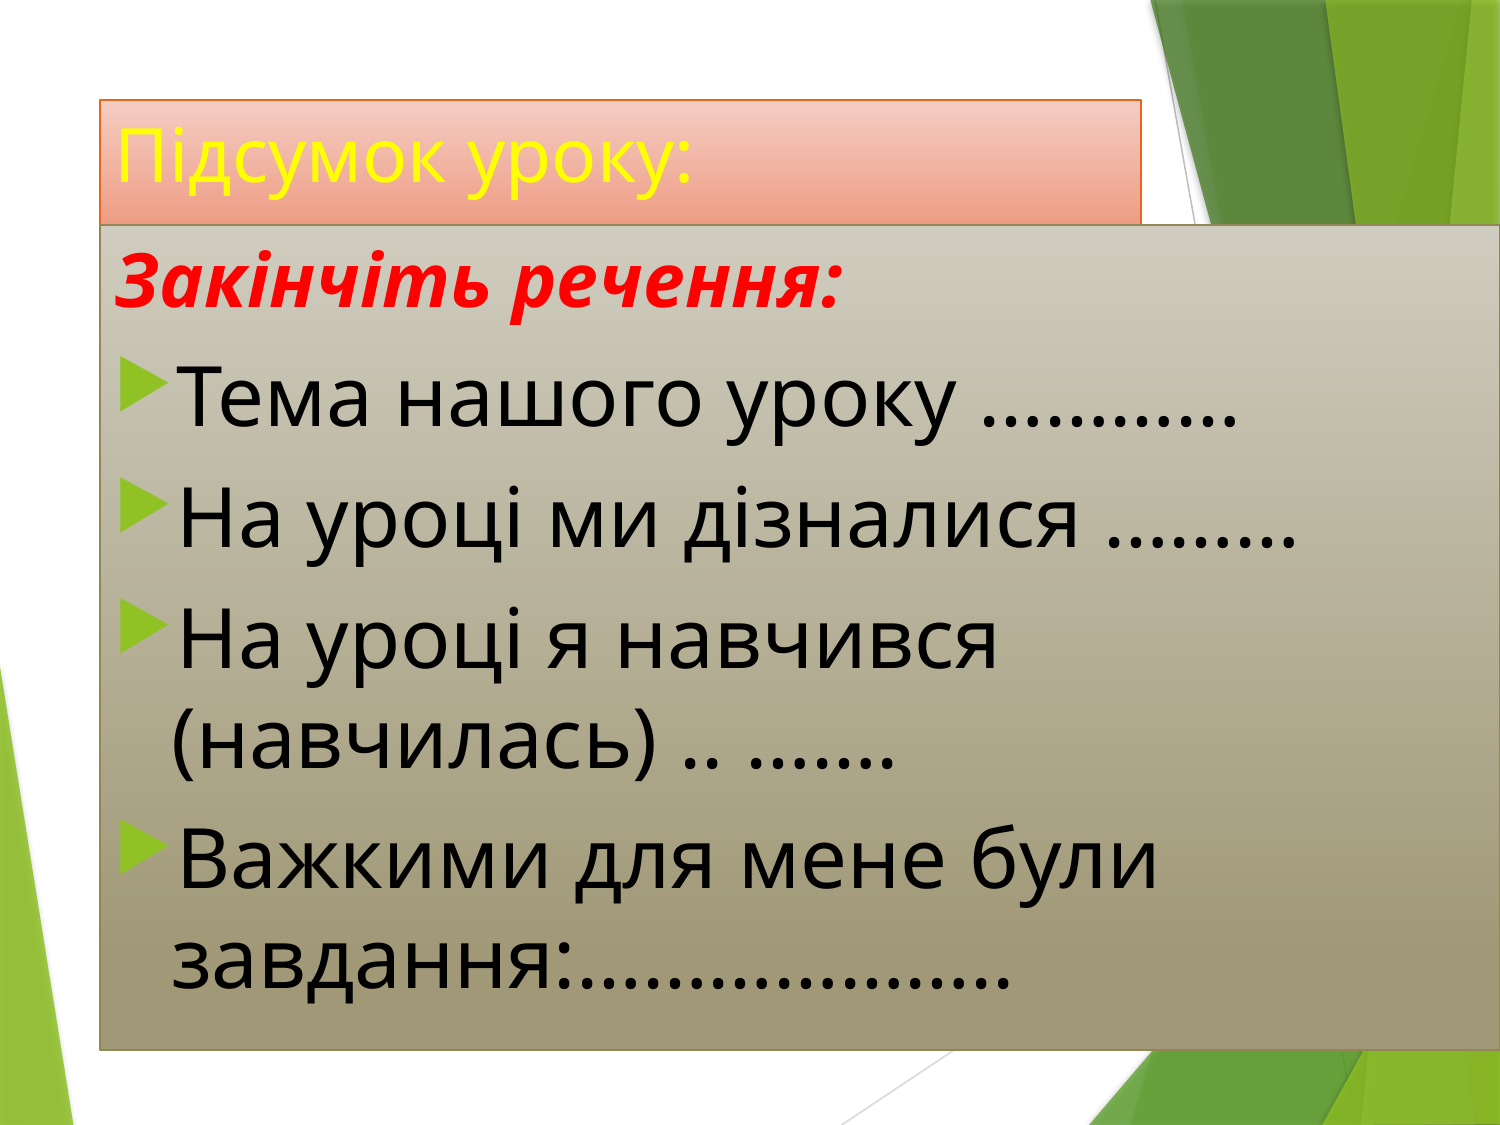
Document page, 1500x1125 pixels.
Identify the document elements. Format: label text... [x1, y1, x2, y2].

title Підсумок уроку: [99, 99, 1142, 224]
list Закінчіть речення: Тема нашого уроку ………… На уроці ми дізналися ……… На уроці я навчився (навчилась) .. ……. Важкими для мене були завдання:……………….. [99, 224, 1500, 1051]
